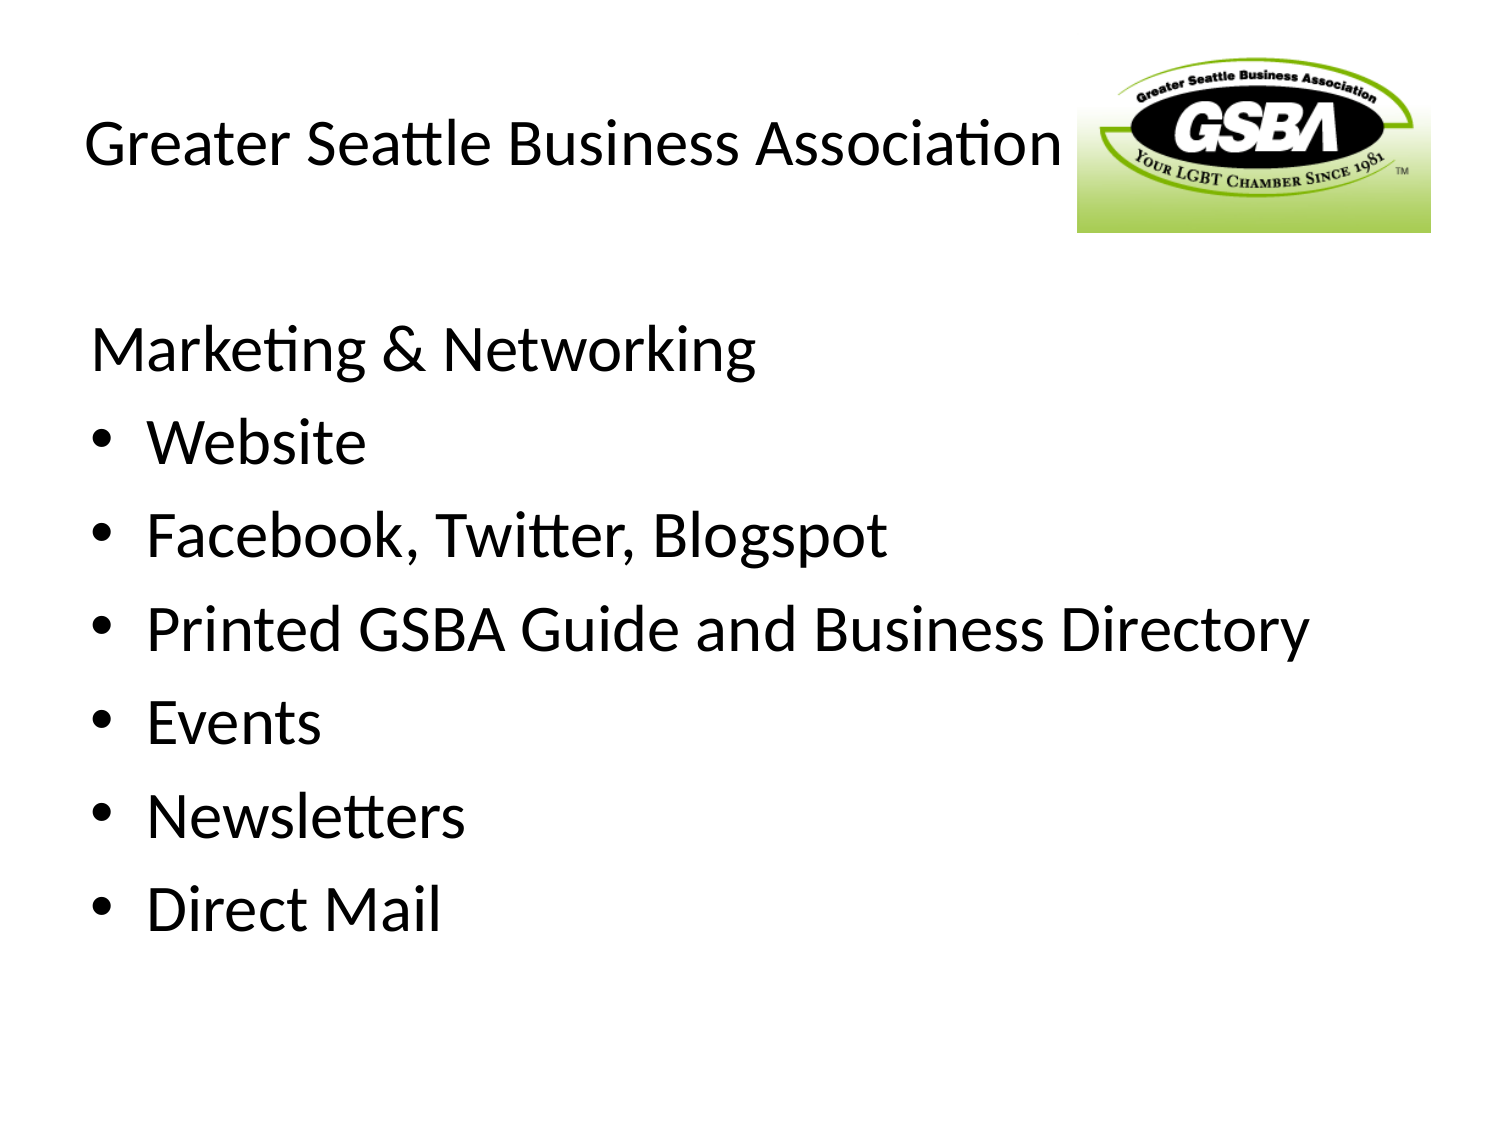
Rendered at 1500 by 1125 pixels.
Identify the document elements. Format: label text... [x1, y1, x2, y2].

title Greater Seattle Business Association [69, 45, 1072, 233]
list Marketing & Networking Website Facebook, Twitter, Blogspot Printed GSBA Guide and Business Directory Events Newsletters Direct Mail [75, 296, 1425, 1027]
picture [1077, 32, 1431, 233]
